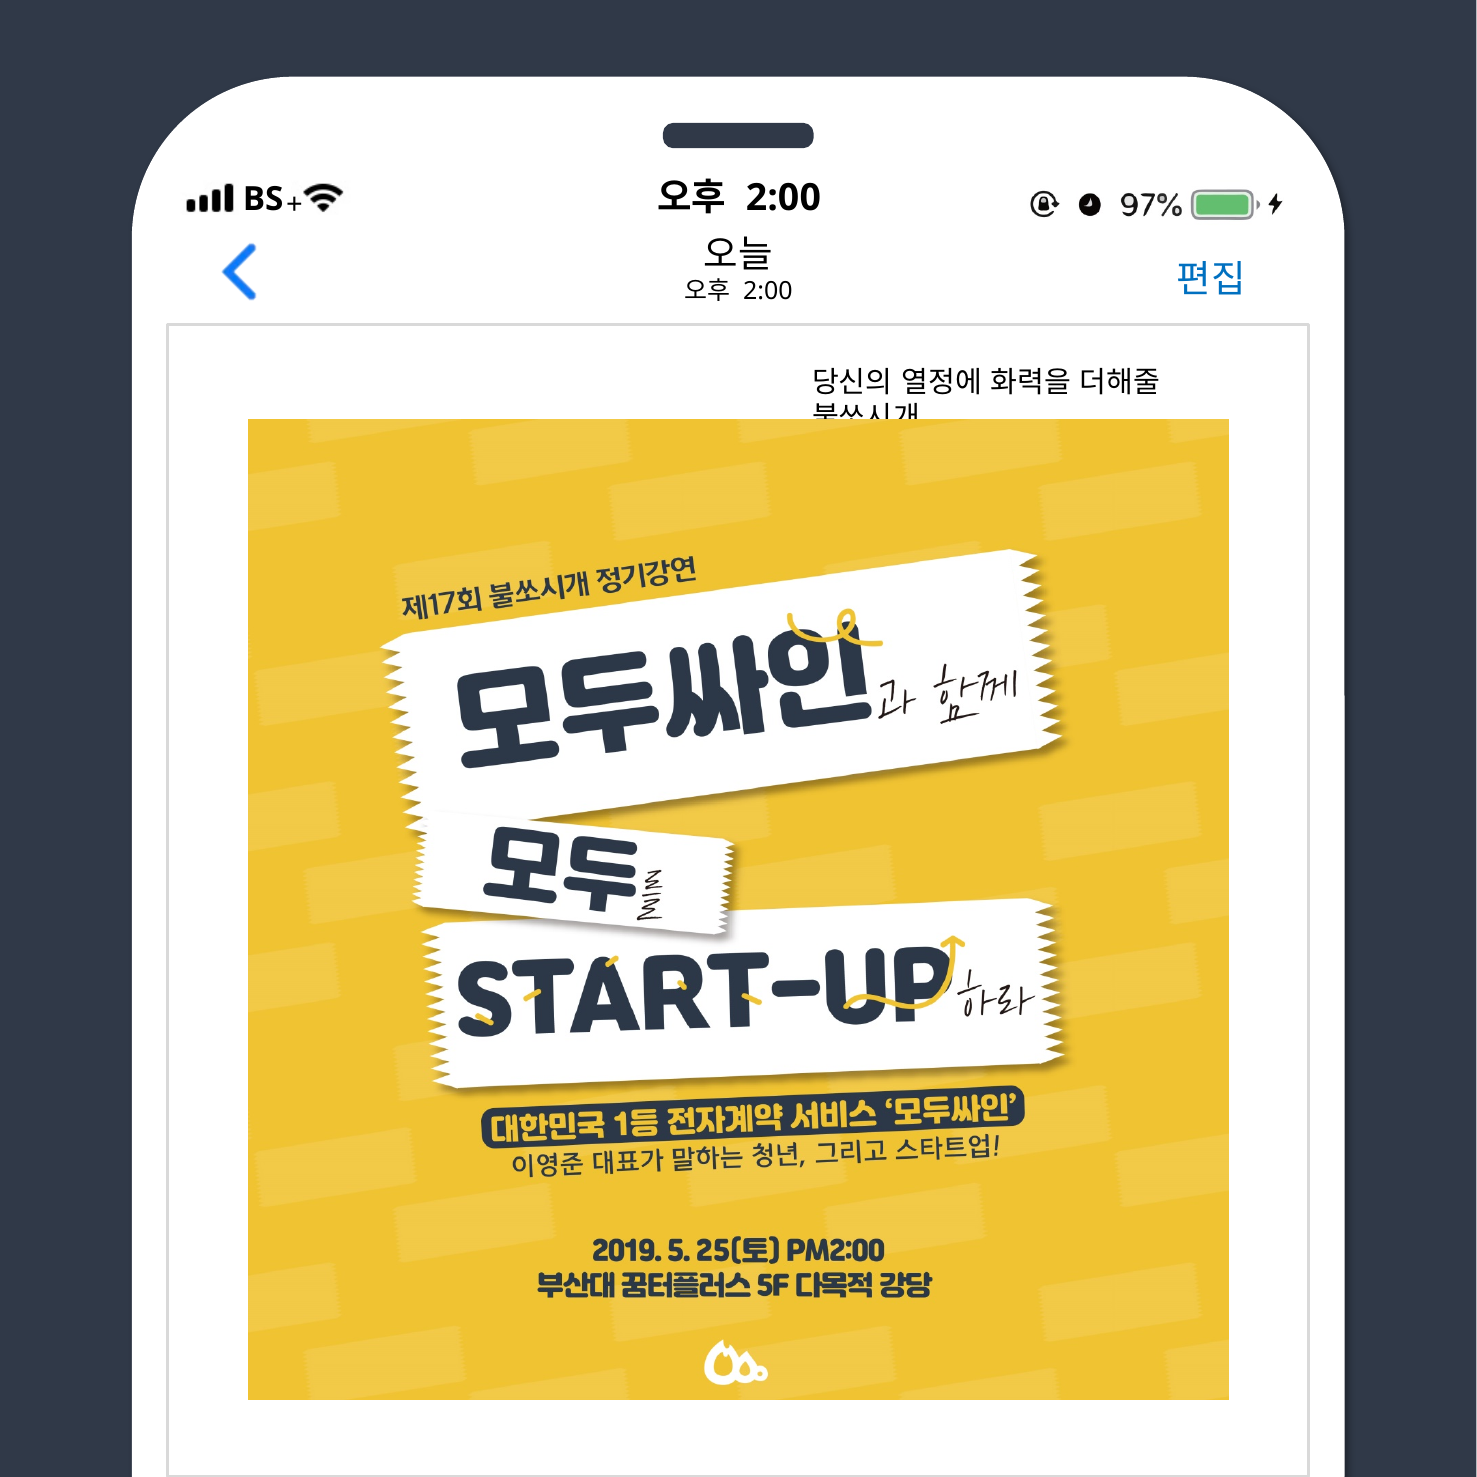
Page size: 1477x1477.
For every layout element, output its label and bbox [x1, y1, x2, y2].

picture [1021, 179, 1288, 226]
text_box [133, 78, 1343, 1477]
picture [247, 419, 1229, 1400]
picture [199, 241, 277, 314]
picture [170, 170, 227, 219]
picture [313, 170, 359, 219]
text_box [227, 169, 313, 229]
